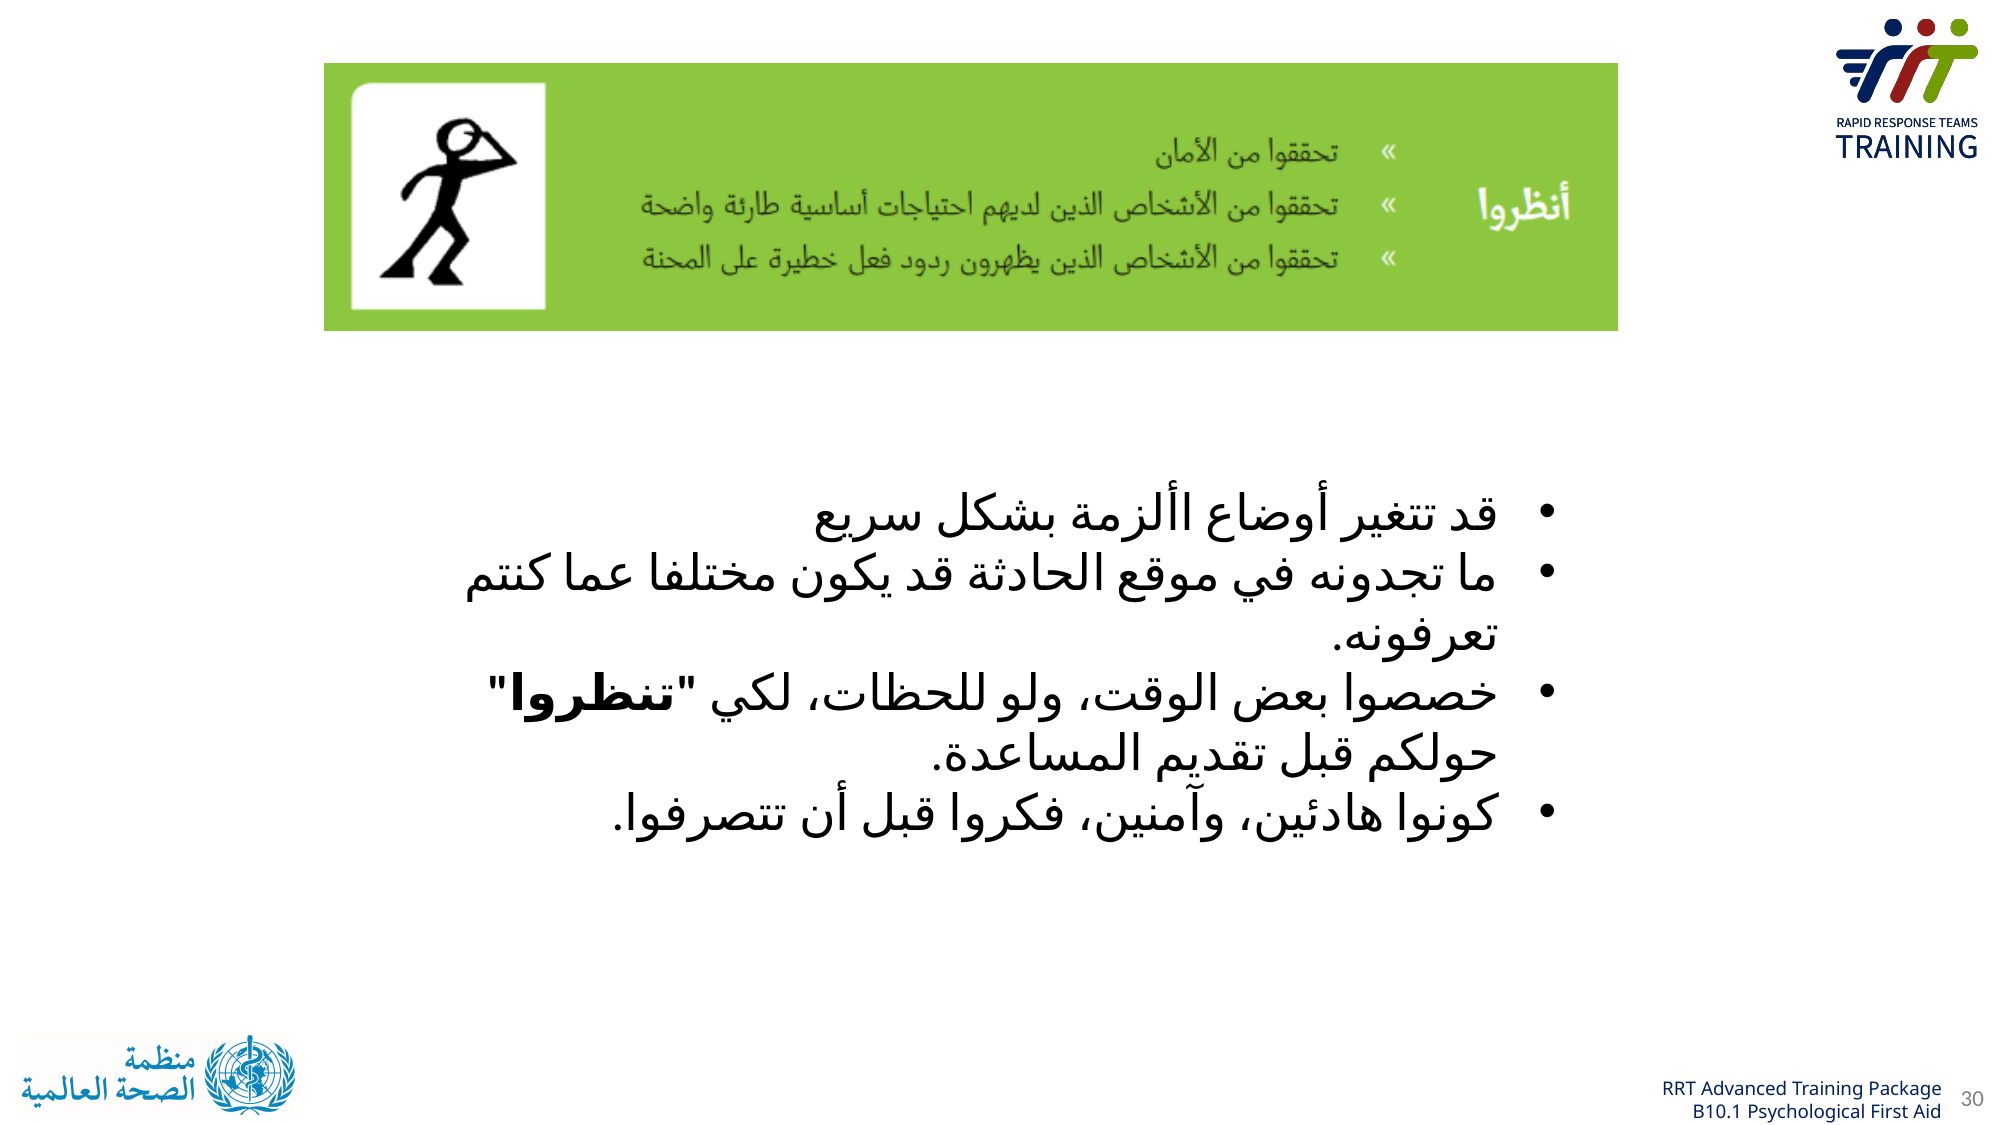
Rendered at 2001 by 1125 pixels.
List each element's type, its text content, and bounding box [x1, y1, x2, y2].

picture [252, 1050, 258, 1059]
picture [1835, 19, 1978, 167]
picture [324, 63, 1618, 331]
picture [22, 1035, 295, 1115]
text_box قد تتغير أوضاع األزمة بشكل سريع ما تجدونه في موقع الحادثة قد يكون مختلفا عما كنتم تعرفونه. خصصوا بعض الوقت، ولو للحظات، لكي "تنظروا" حولكم قبل تقديم المساعدة. كونوا هادئين، وآمنين، فكروا قبل أن تتصرفوا. [376, 473, 1564, 849]
